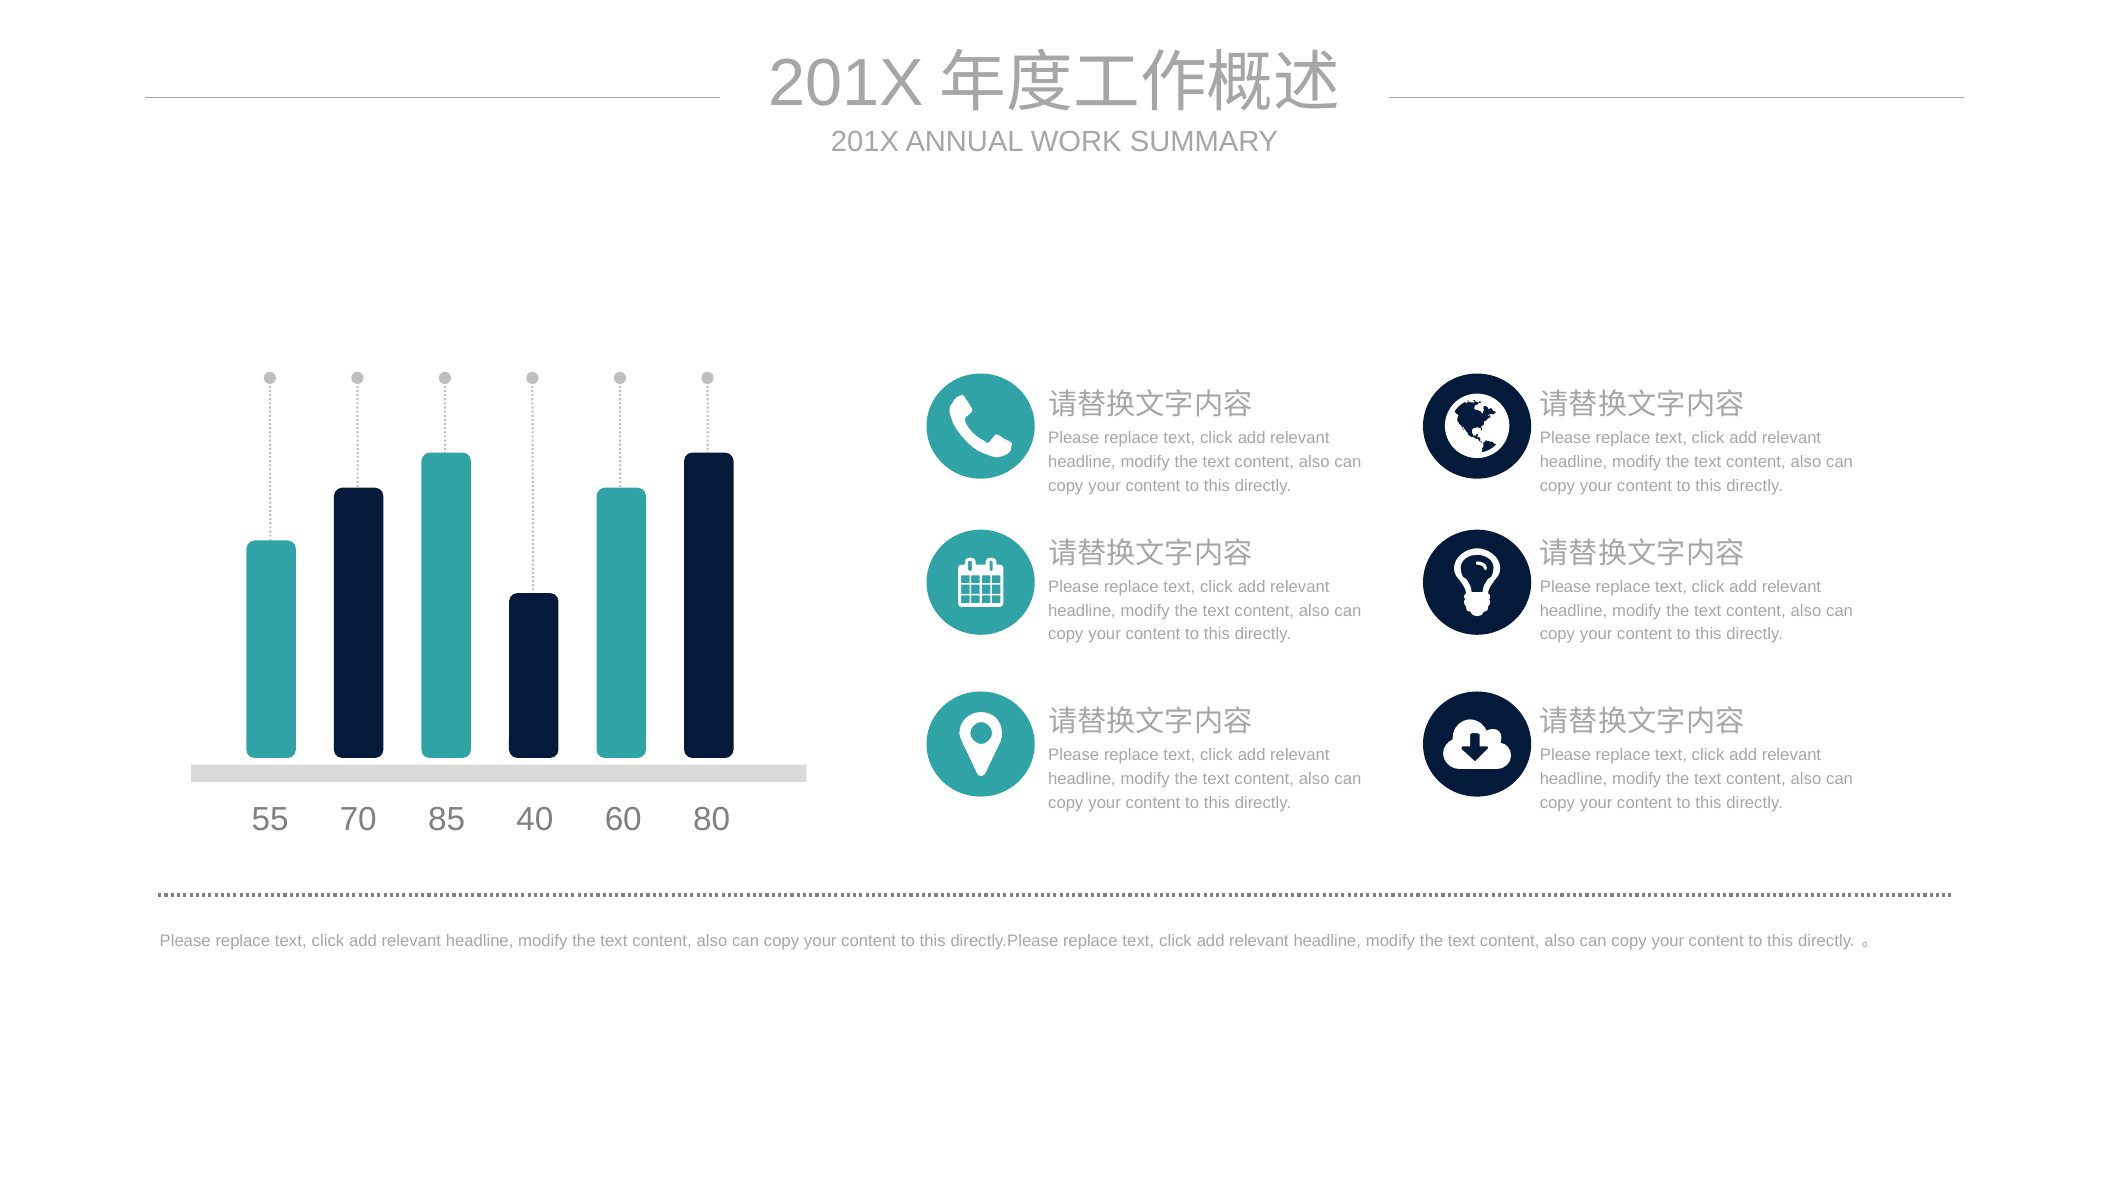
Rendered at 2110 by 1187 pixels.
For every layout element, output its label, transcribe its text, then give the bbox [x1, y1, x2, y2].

text_box 201X ANNUAL WORK SUMMARY [824, 122, 1285, 158]
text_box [1048, 527, 1383, 643]
text_box 85 [428, 789, 466, 837]
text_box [246, 377, 296, 758]
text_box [1539, 695, 1874, 811]
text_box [926, 529, 1035, 635]
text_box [1539, 378, 1874, 494]
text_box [596, 377, 646, 758]
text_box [421, 377, 471, 758]
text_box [333, 377, 384, 758]
text_box 60 [604, 789, 642, 837]
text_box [684, 377, 734, 758]
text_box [1422, 691, 1532, 797]
text_box 201X年度工作概述 [730, 98, 1379, 119]
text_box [1422, 529, 1532, 635]
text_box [1422, 373, 1532, 479]
text_box 40 [516, 789, 554, 837]
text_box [926, 691, 1035, 797]
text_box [1539, 527, 1874, 643]
text_box [190, 763, 807, 783]
text_box 201X年度工作概述 [730, 38, 1379, 96]
text_box 70 [339, 789, 377, 837]
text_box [1048, 695, 1383, 811]
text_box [1048, 378, 1392, 494]
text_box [509, 377, 559, 758]
text_box 55 [251, 789, 289, 837]
text_box Please replace text, click add relevant headline, modify the text content, also can copy your content to this directly.Please replace text, click add relevant headline, modify the text content, also can copy your content to this directly.。 [159, 925, 1950, 950]
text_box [926, 373, 1035, 479]
text_box 80 [692, 789, 731, 837]
